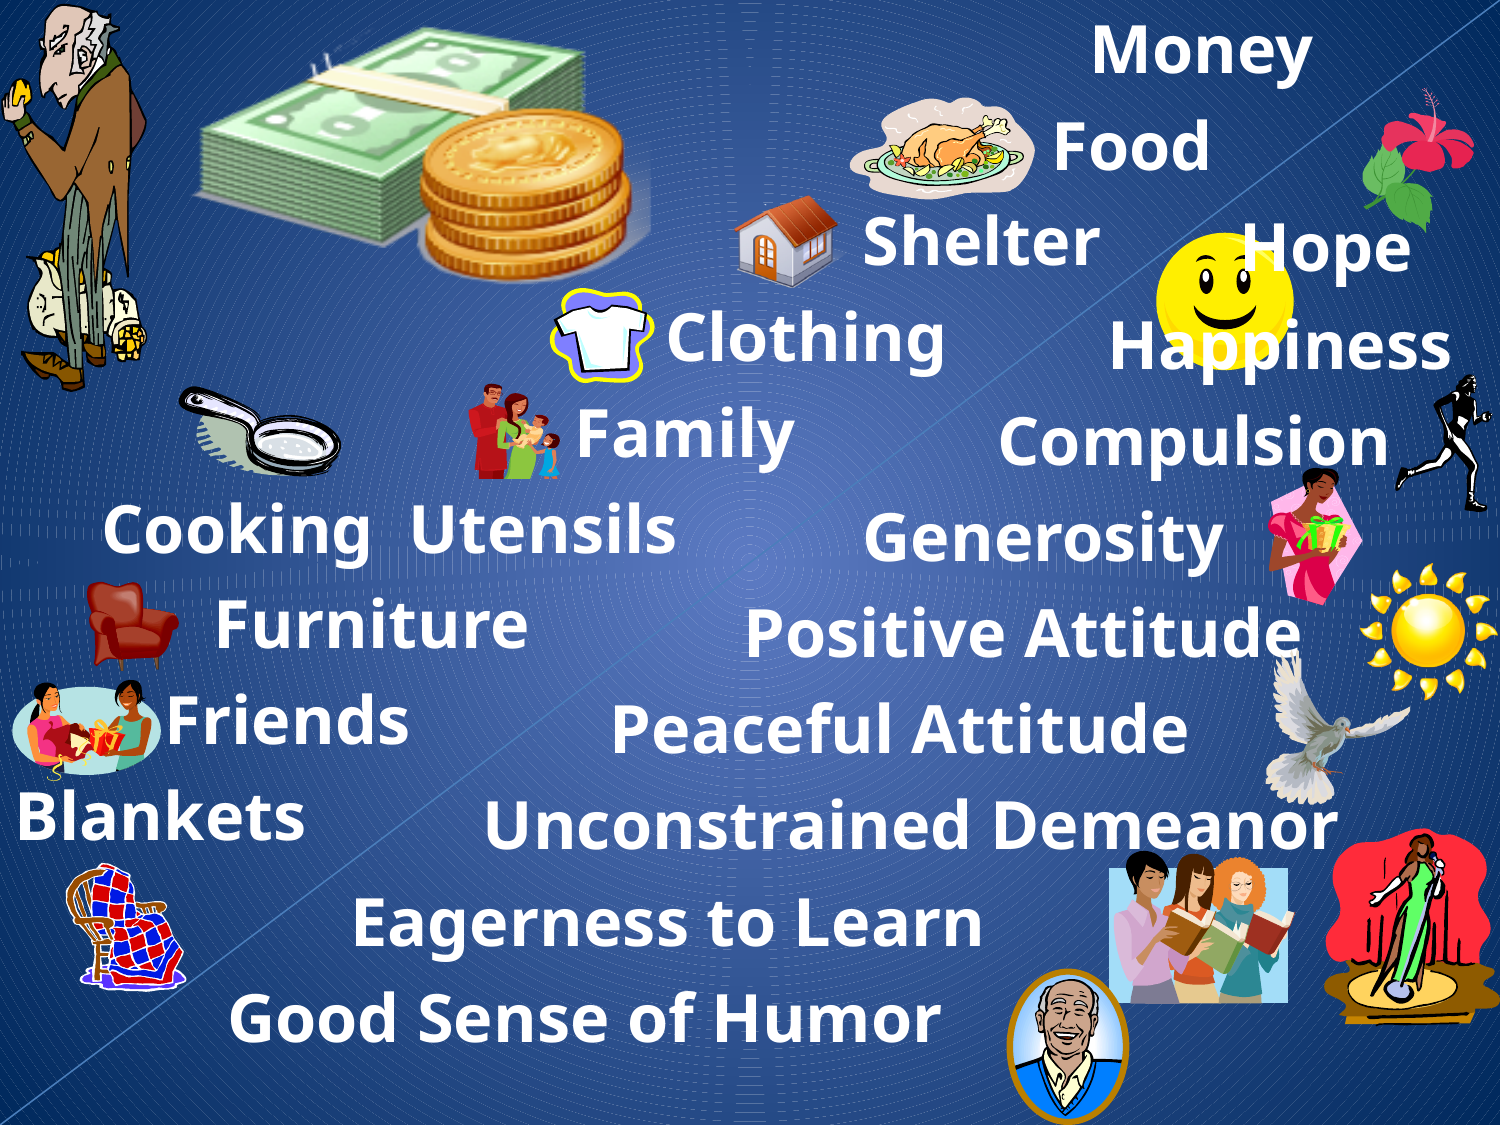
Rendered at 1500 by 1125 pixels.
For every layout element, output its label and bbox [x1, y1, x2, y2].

picture [11, 679, 162, 782]
picture [65, 862, 187, 993]
picture [1262, 465, 1500, 806]
text_box [0, 0, 1500, 1125]
picture [1006, 850, 1296, 1125]
picture [733, 95, 1037, 288]
picture [175, 383, 345, 480]
picture [86, 574, 187, 672]
picture [0, 0, 151, 393]
picture [187, 0, 659, 480]
picture [1394, 373, 1493, 513]
picture [1362, 87, 1475, 233]
